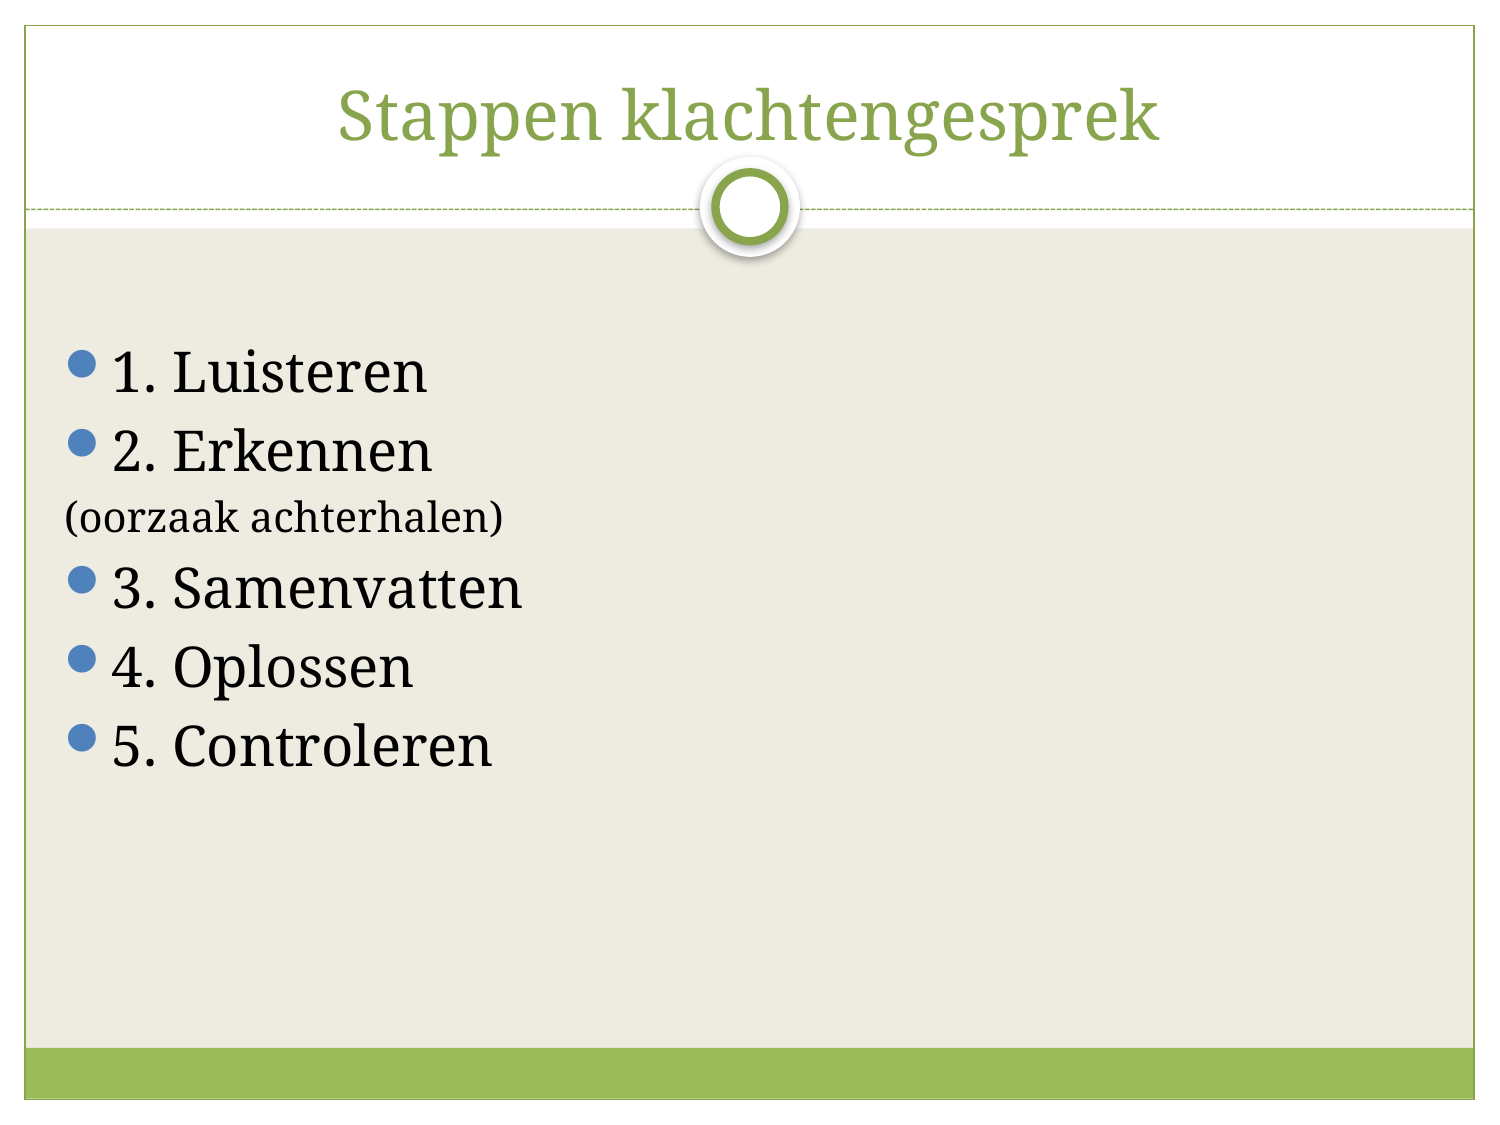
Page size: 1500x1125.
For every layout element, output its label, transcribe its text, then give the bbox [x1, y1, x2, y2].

list 1. Luisteren 2. Erkennen (oorzaak achterhalen) 3. Samenvatten 4. Oplossen 5. Controleren [49, 250, 1445, 1001]
title Stappen klachtengesprek [49, 37, 1450, 162]
